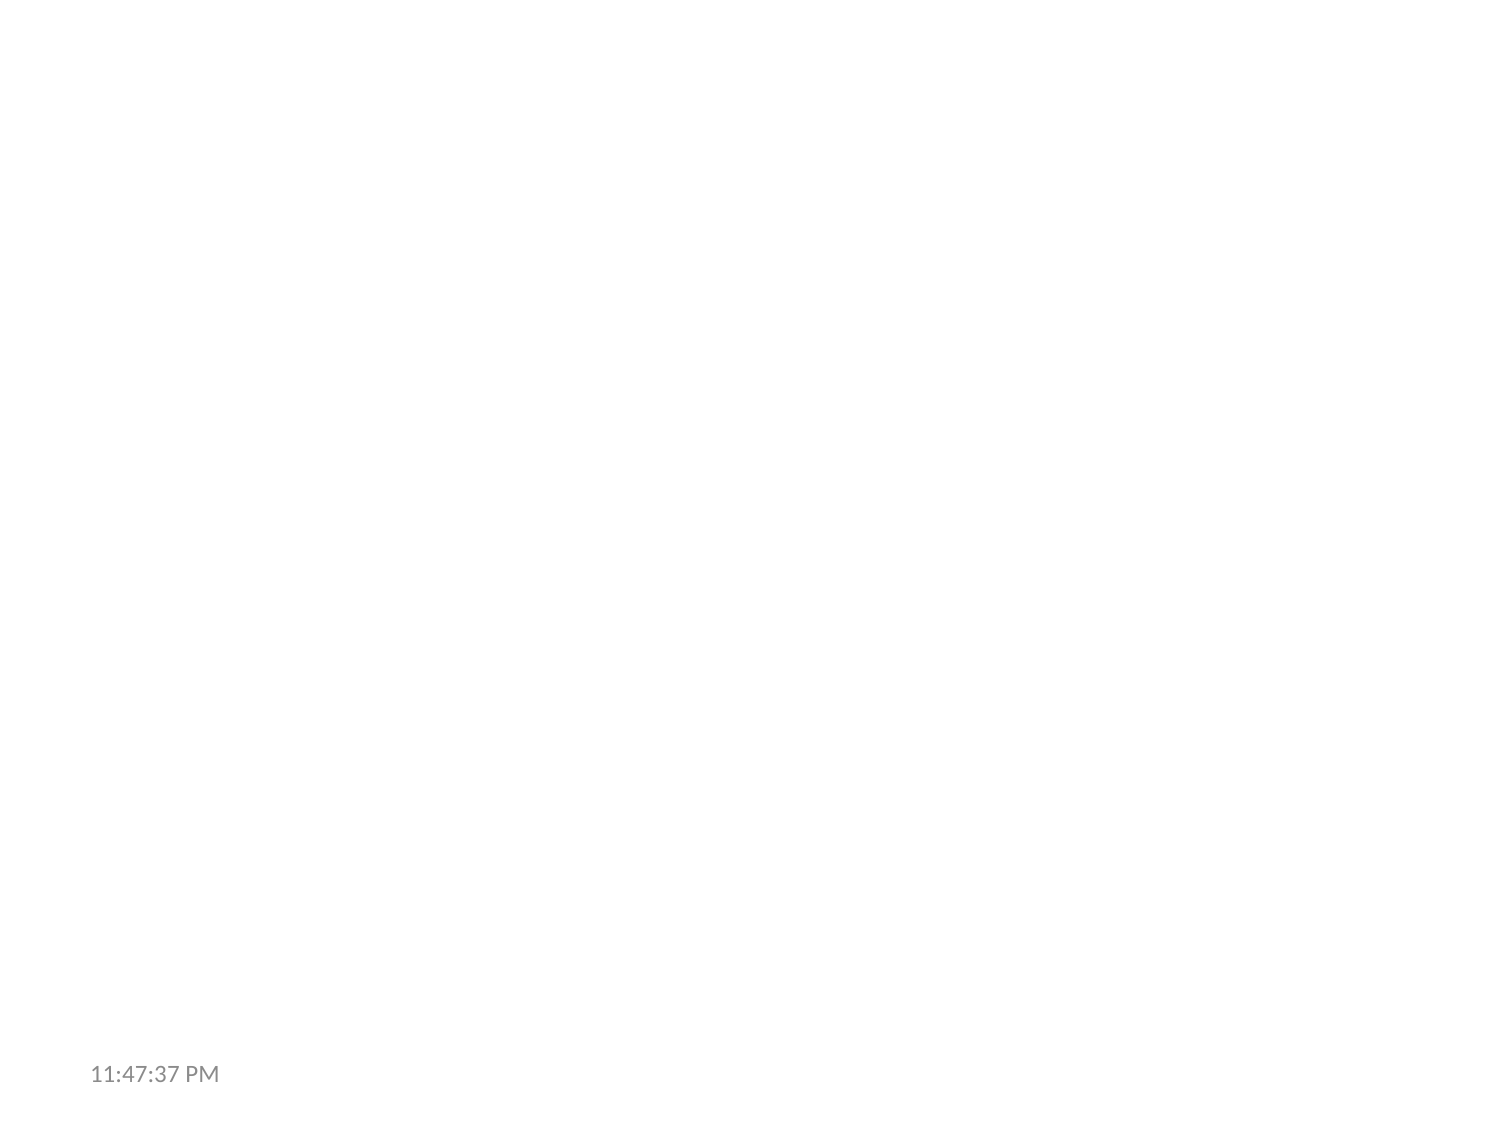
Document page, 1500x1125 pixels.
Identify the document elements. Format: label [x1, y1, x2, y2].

slide_number [75, 1042, 425, 1103]
